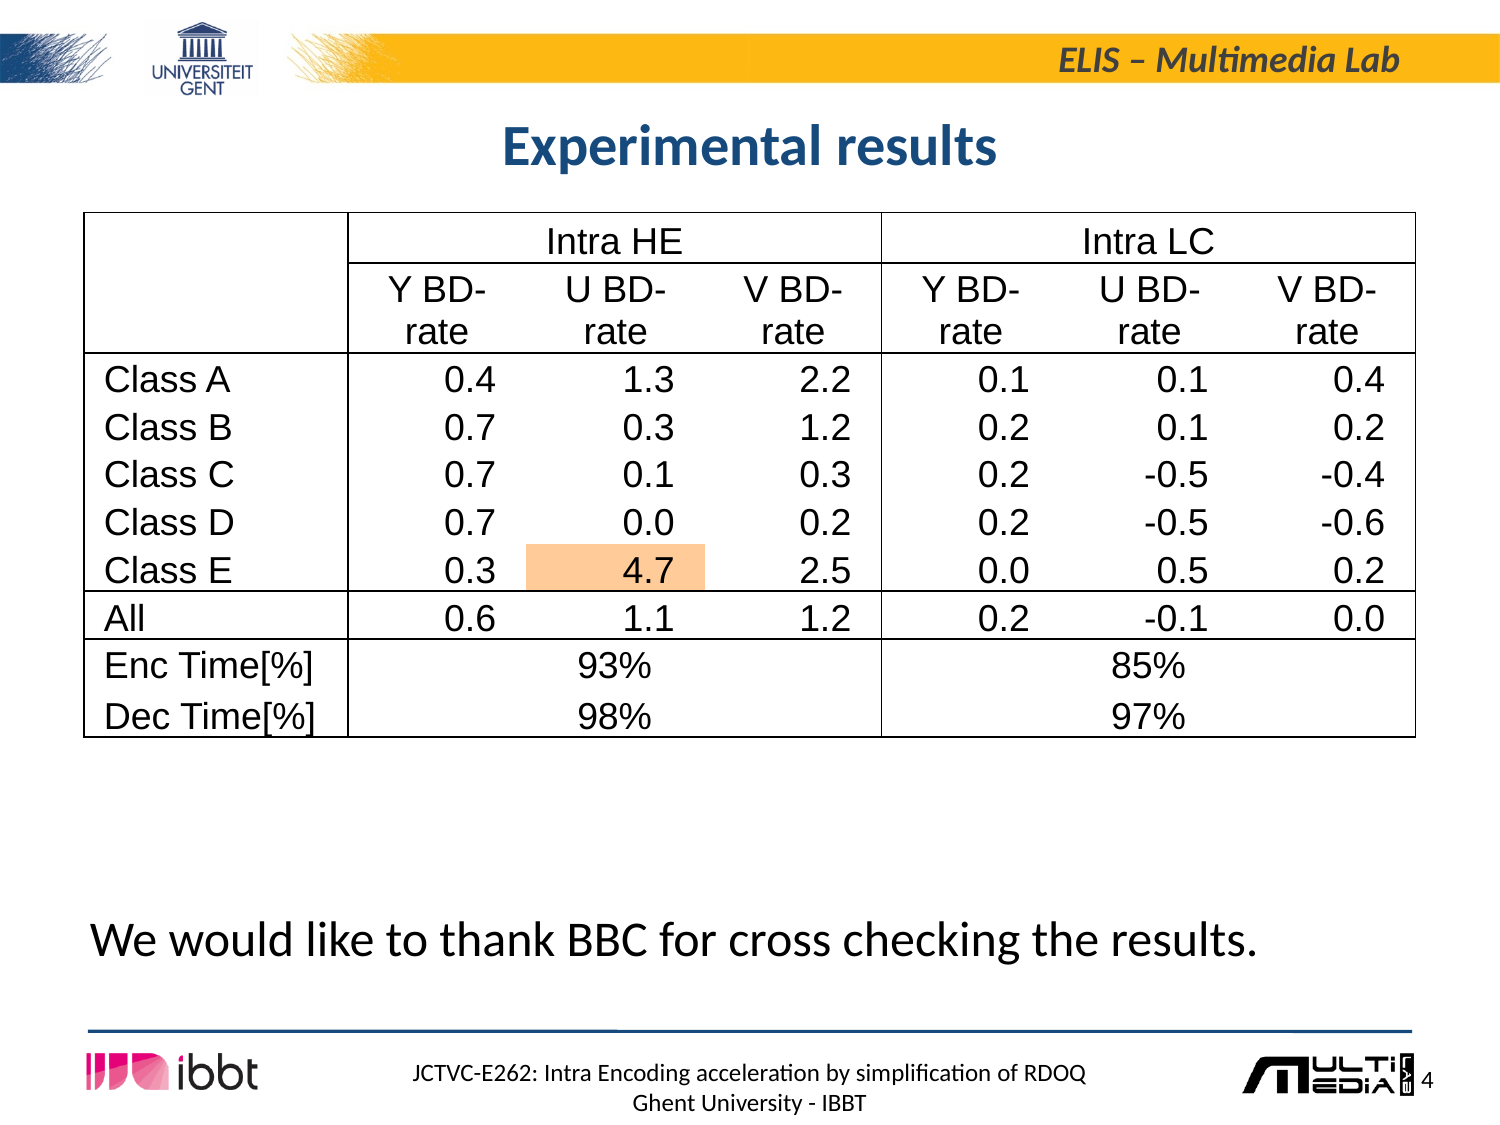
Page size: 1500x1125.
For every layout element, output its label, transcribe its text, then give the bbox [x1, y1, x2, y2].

table_cell 0.2 [1239, 401, 1415, 448]
table_cell 2.5 [705, 544, 881, 590]
table_cell 0.7 [349, 496, 526, 544]
table_cell 2.2 [705, 354, 881, 401]
picture [0, 20, 1500, 122]
table_cell 98% [349, 687, 881, 736]
picture [45, 990, 299, 1125]
table_cell 0.2 [882, 448, 1060, 496]
table_cell 0.7 [349, 448, 526, 496]
table_cell 0.5 [1060, 544, 1239, 590]
table_cell -0.5 [1060, 496, 1239, 544]
table_cell 0.4 [349, 354, 526, 401]
table_cell Class C [85, 448, 347, 496]
table_cell Class E [85, 544, 347, 590]
title Experimental results [81, 87, 1419, 197]
table_cell 1.2 [705, 592, 881, 638]
table_cell -0.6 [1239, 496, 1415, 544]
table_cell 0.3 [526, 401, 705, 448]
table_cell 0.1 [526, 448, 705, 496]
table_cell -0.1 [1060, 592, 1239, 638]
table_header Intra LC [882, 213, 1415, 262]
table_cell 0.4 [1239, 354, 1415, 401]
table_cell 1.2 [705, 401, 881, 448]
table_cell Y BD-rate [882, 264, 1060, 352]
table_cell 0.2 [705, 496, 881, 544]
table_header Intra HE [349, 213, 881, 262]
table_cell Y BD-rate [349, 264, 526, 352]
table_cell 0.3 [349, 544, 526, 590]
table_cell 0.2 [882, 496, 1060, 544]
table_cell V BD-rate [705, 264, 881, 352]
table_cell Enc Time[%] [85, 640, 347, 687]
table_header [85, 213, 347, 352]
table_cell 0.1 [882, 354, 1060, 401]
table_cell 0.0 [882, 544, 1060, 590]
table_cell U BD-rate [526, 264, 705, 352]
table_cell 0.0 [526, 496, 705, 544]
table_cell 85% [882, 640, 1415, 687]
table_cell 0.3 [705, 448, 881, 496]
table_cell 93% [349, 640, 881, 687]
table_cell Dec Time[%] [85, 687, 347, 736]
table_cell 0.2 [1239, 544, 1415, 590]
table_cell -0.4 [1239, 448, 1415, 496]
table_cell 1.3 [526, 354, 705, 401]
table_cell 0.0 [1239, 592, 1415, 638]
table_cell Class D [85, 496, 347, 544]
table_cell 0.2 [882, 401, 1060, 448]
table_cell 0.6 [349, 592, 526, 638]
picture [1242, 1053, 1414, 1096]
table_cell V BD-rate [1239, 264, 1415, 352]
table_cell U BD-rate [1060, 264, 1239, 352]
table_cell Class A [85, 354, 347, 401]
table_cell Class B [85, 401, 347, 448]
table_cell 4.7 [526, 544, 705, 590]
table_cell -0.5 [1060, 448, 1239, 496]
table_cell 1.1 [526, 592, 705, 638]
table_cell 97% [882, 687, 1415, 736]
table_cell 0.7 [349, 401, 526, 448]
table_cell 0.1 [1060, 354, 1239, 401]
text_box We would like to thank BBC for cross checking the results. [74, 899, 1363, 974]
table_cell 0.1 [1060, 401, 1239, 448]
table_cell 0.2 [882, 592, 1060, 638]
table_cell All [85, 592, 347, 638]
